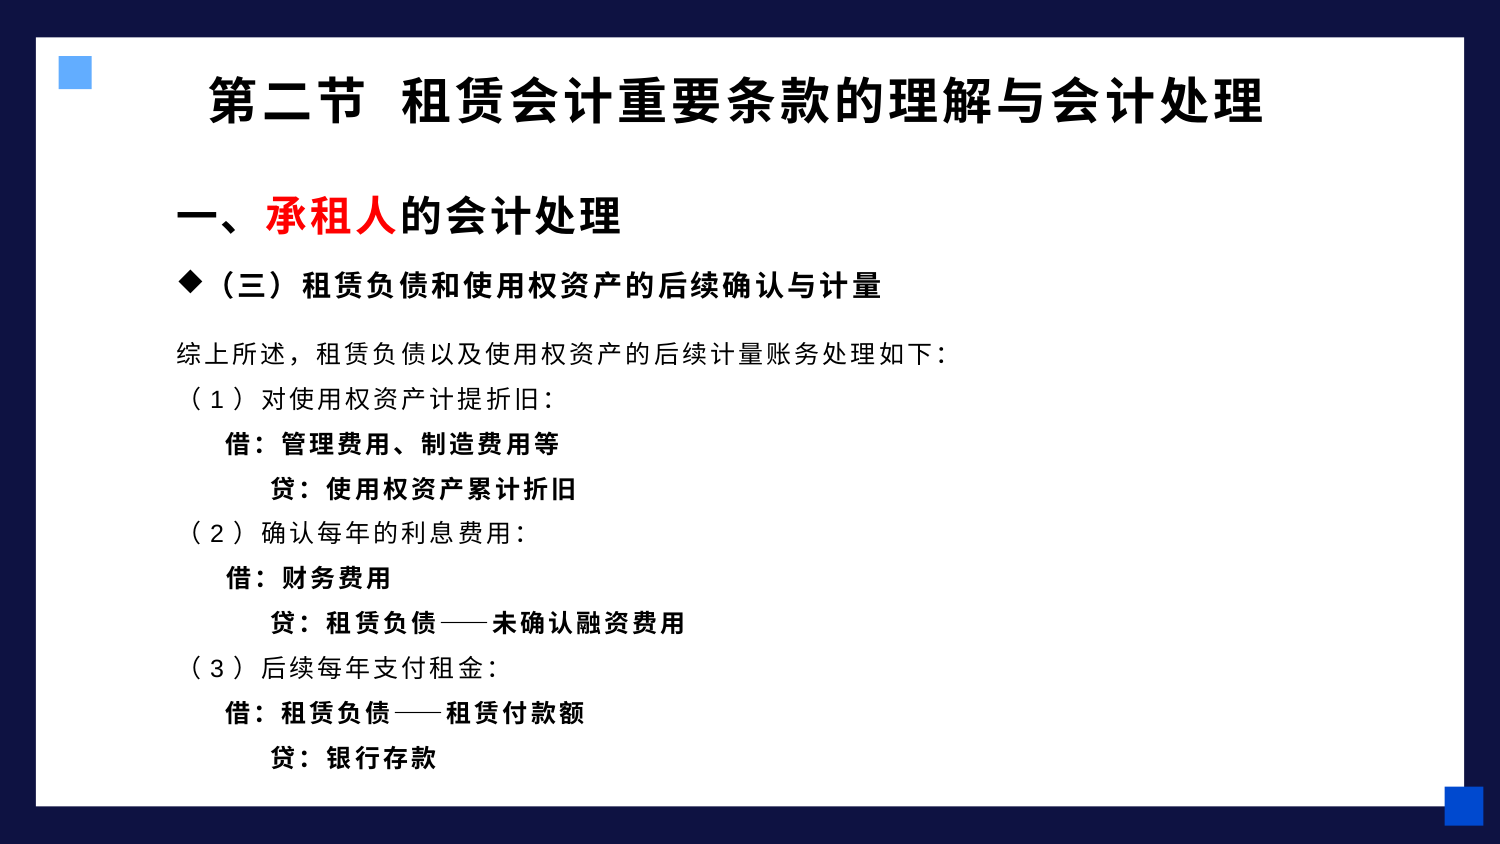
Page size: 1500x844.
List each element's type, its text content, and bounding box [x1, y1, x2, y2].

title 第二节 租赁会计重要条款的理解与会计处理 [141, 48, 1327, 138]
list 一、承租人的会计处理 （三）租赁负债和使用权资产的后续确认与计量 综上所述，租赁负债以及使用权资产的后续计量账务处理如下： （1）对使用权资产计提折旧： 借：管理费用、制造费用等 贷：使用权资产累计折旧 （2）确认每年的利息费用： 借：财务费用 贷：租赁负债——未确认融资费用 （3）后续每年支付租金： 借：租赁负债——租赁付款额 贷：银行存款 [159, 179, 1365, 604]
